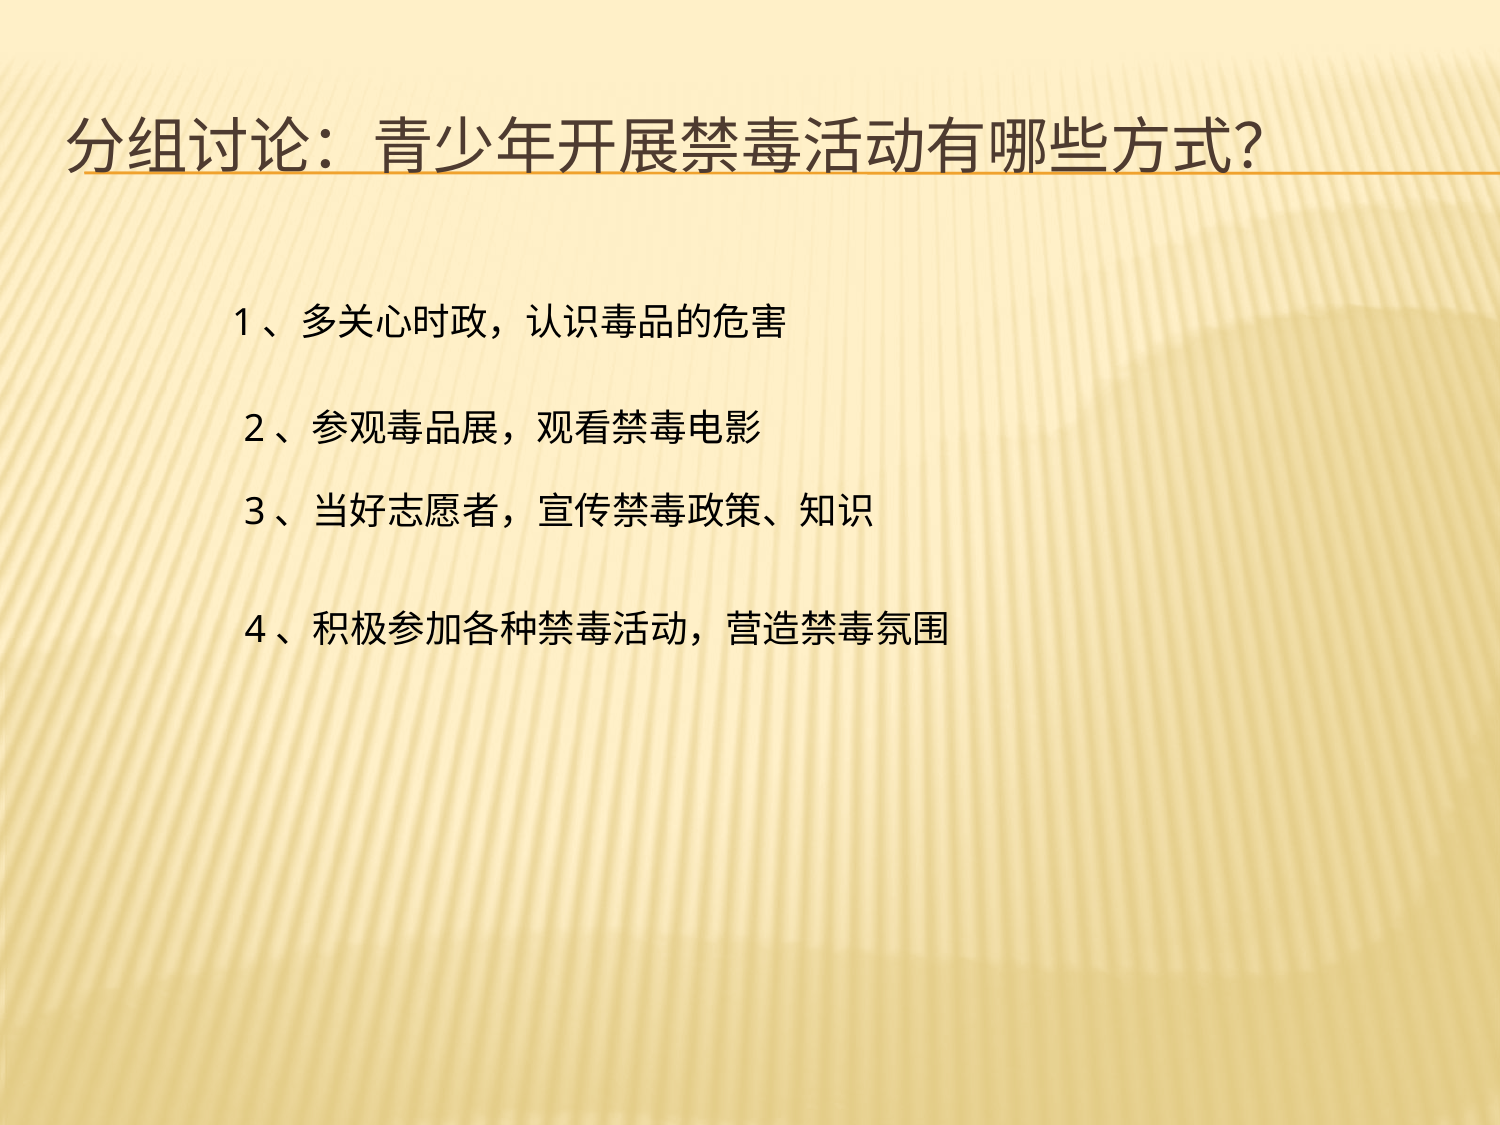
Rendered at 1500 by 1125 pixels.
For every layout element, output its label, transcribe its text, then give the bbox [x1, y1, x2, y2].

text_box 1、多关心时政，认识毒品的危害 [217, 290, 803, 351]
title 分组讨论：青少年开展禁毒活动有哪些方式？ [50, 75, 1475, 213]
text_box 2、参观毒品展，观看禁毒电影 [228, 397, 777, 457]
text_box 4、积极参加各种禁毒活动，营造禁毒氛围 [229, 597, 965, 658]
text_box 3、当好志愿者，宣传禁毒政策、知识 [229, 479, 890, 540]
